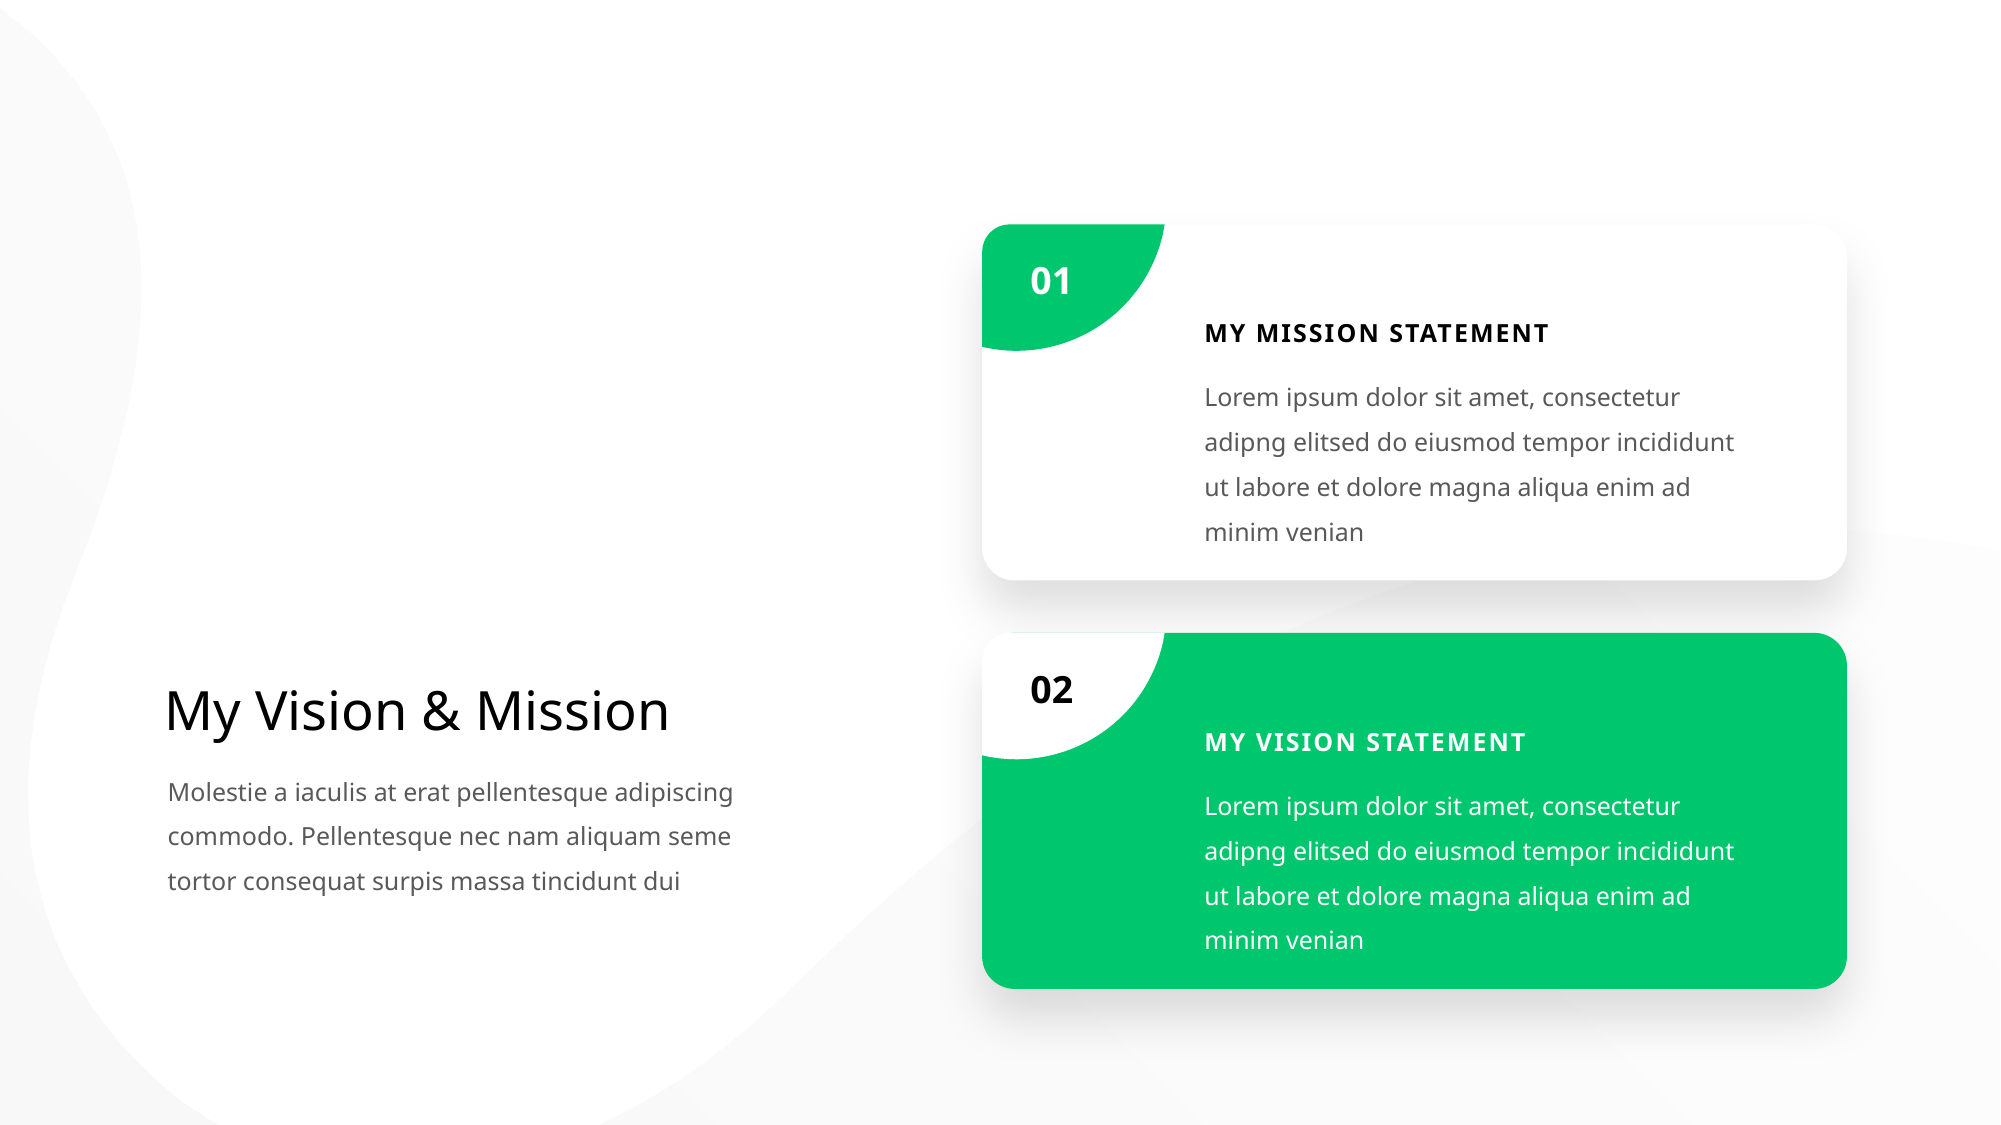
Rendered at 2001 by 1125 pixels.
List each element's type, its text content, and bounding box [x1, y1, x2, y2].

picture [0, 0, 2000, 927]
text_box Lorem ipsum dolor sit amet, consectetur adipng elitsed do eiusmod tempor incididunt ut labore et dolore magna aliqua enim ad minim venian [1189, 927, 1777, 963]
text_box [981, 927, 1848, 990]
